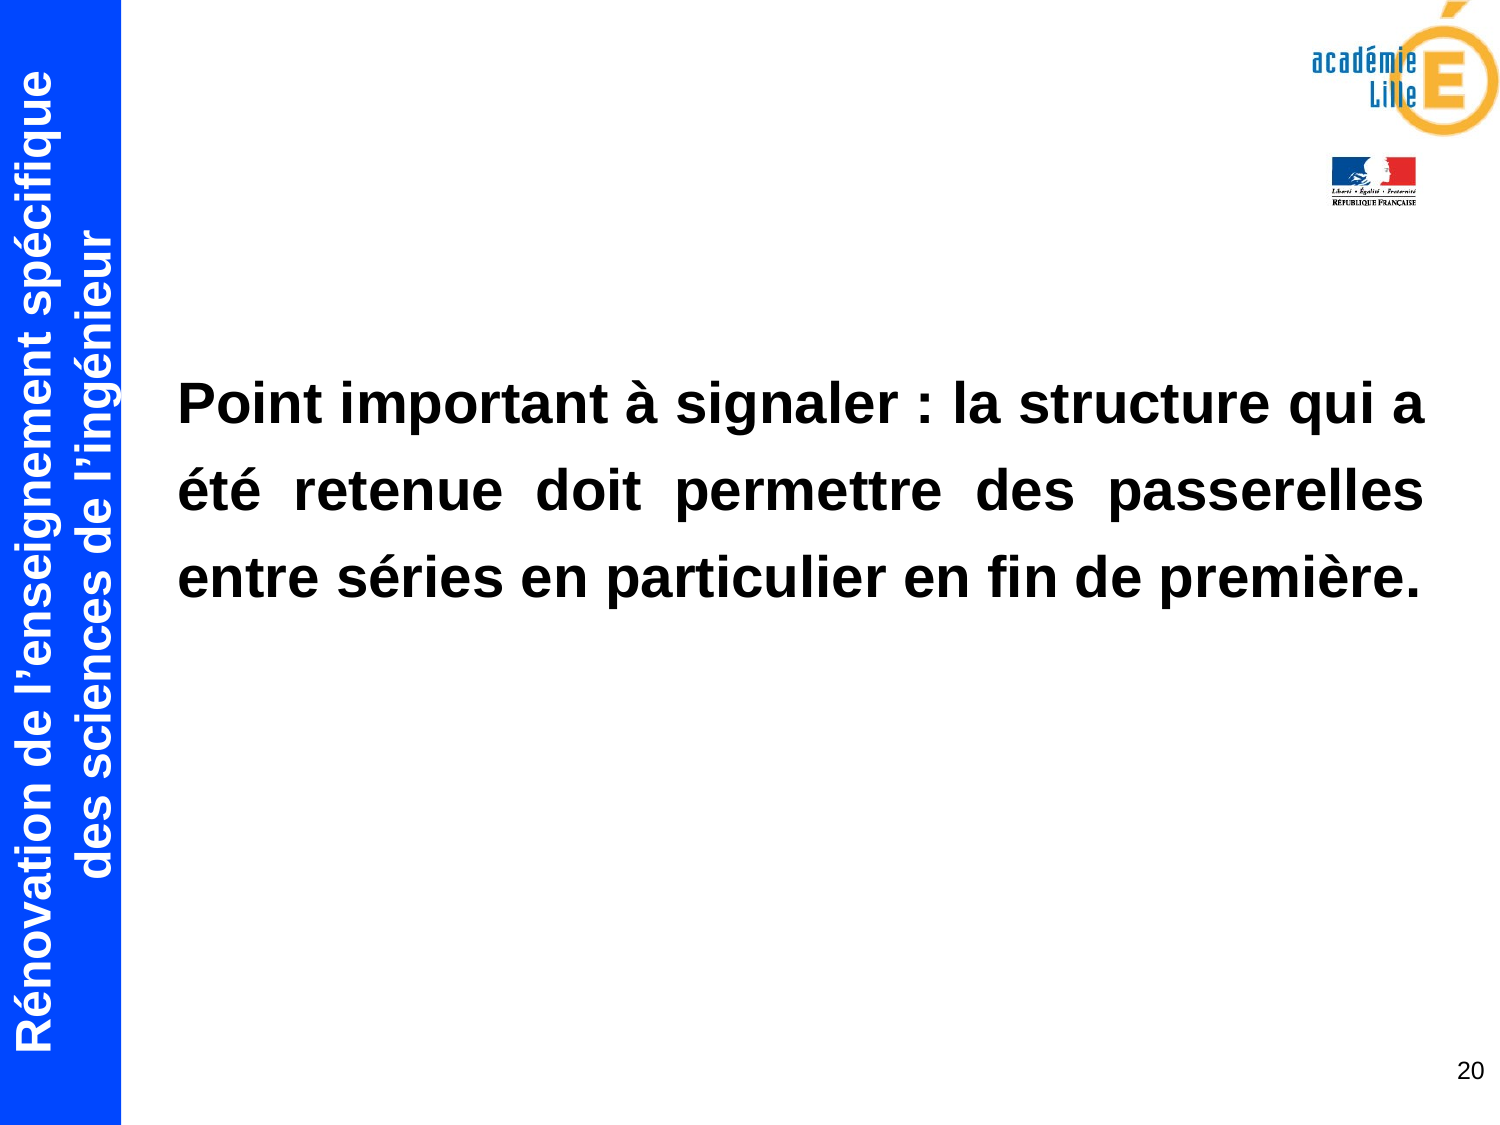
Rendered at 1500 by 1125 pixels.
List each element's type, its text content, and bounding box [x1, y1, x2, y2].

text_box Point important à signaler : la structure qui a été retenue doit permettre des passerelles entre séries en particulier en fin de première. [162, 339, 1442, 617]
slide_number 20 [1149, 1046, 1500, 1125]
picture [1312, 0, 1500, 206]
